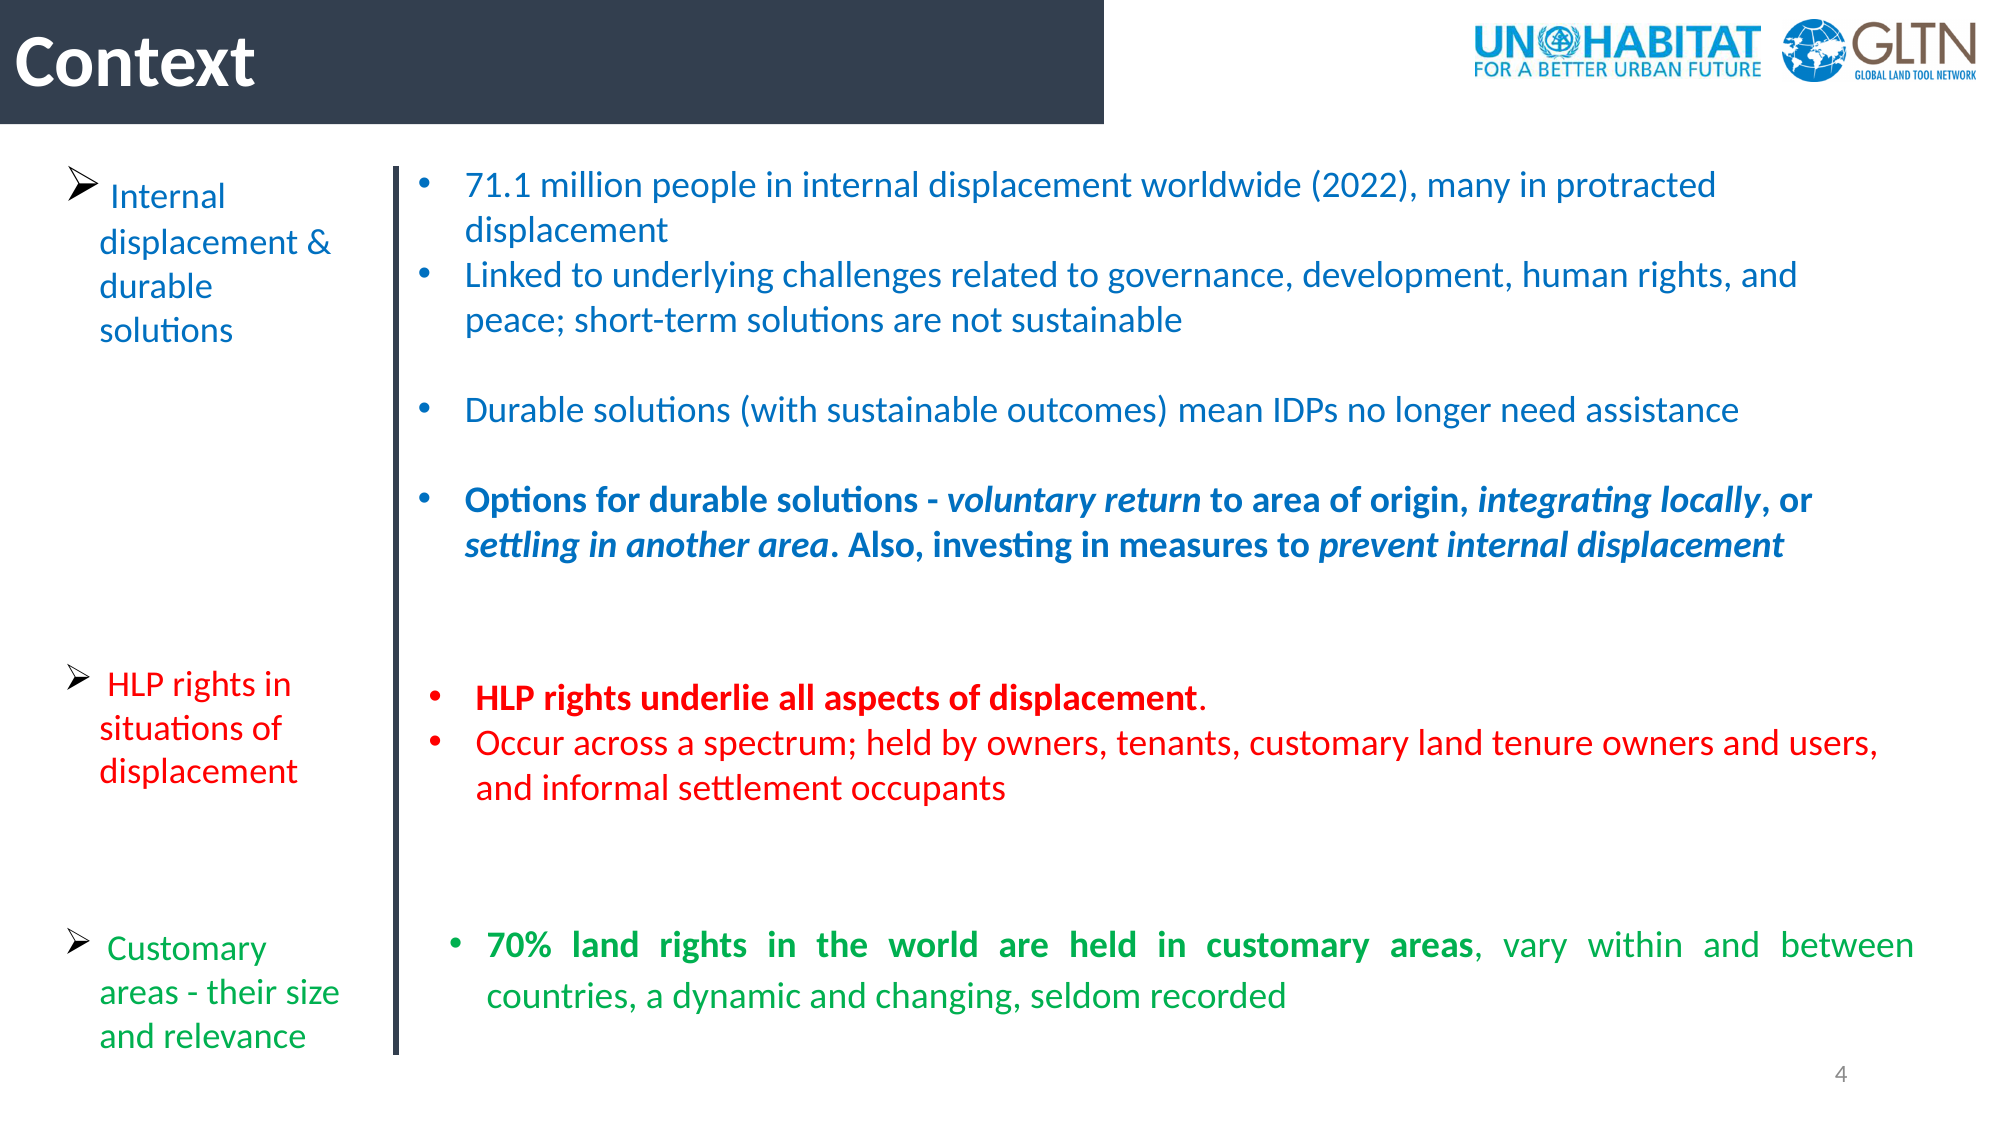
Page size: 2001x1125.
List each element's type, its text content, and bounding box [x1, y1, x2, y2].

slide_number 4 [1412, 1042, 1863, 1103]
picture [1475, 23, 1761, 79]
text_box 70% land rights in the world are held in customary areas, vary within and between countries, a dynamic and changing, seldom recorded [434, 905, 1930, 994]
text_box 71.1 million people in internal displacement worldwide (2022), many in protracted displacement Linked to underlying challenges related to governance, development, human rights, and peace; short-term solutions are not sustainable Durable solutions (with sustainable outcomes) mean IDPs no longer need assistance Options for durable solutions - voluntary return to area of origin, integrating locally, or settling in another area. Also, investing in measures to prevent internal displacement [403, 152, 1919, 573]
picture [1782, 19, 1976, 83]
text_box Context [0, 0, 1104, 125]
list Internal displacement & durable solutions HLP rights in situations of displacement Customary areas - their size and relevance [49, 152, 358, 1069]
text_box HLP rights underlie all aspects of displacement. Occur across a spectrum; held by owners, tenants, customary land tenure owners and users, and informal settlement occupants [413, 665, 1909, 816]
